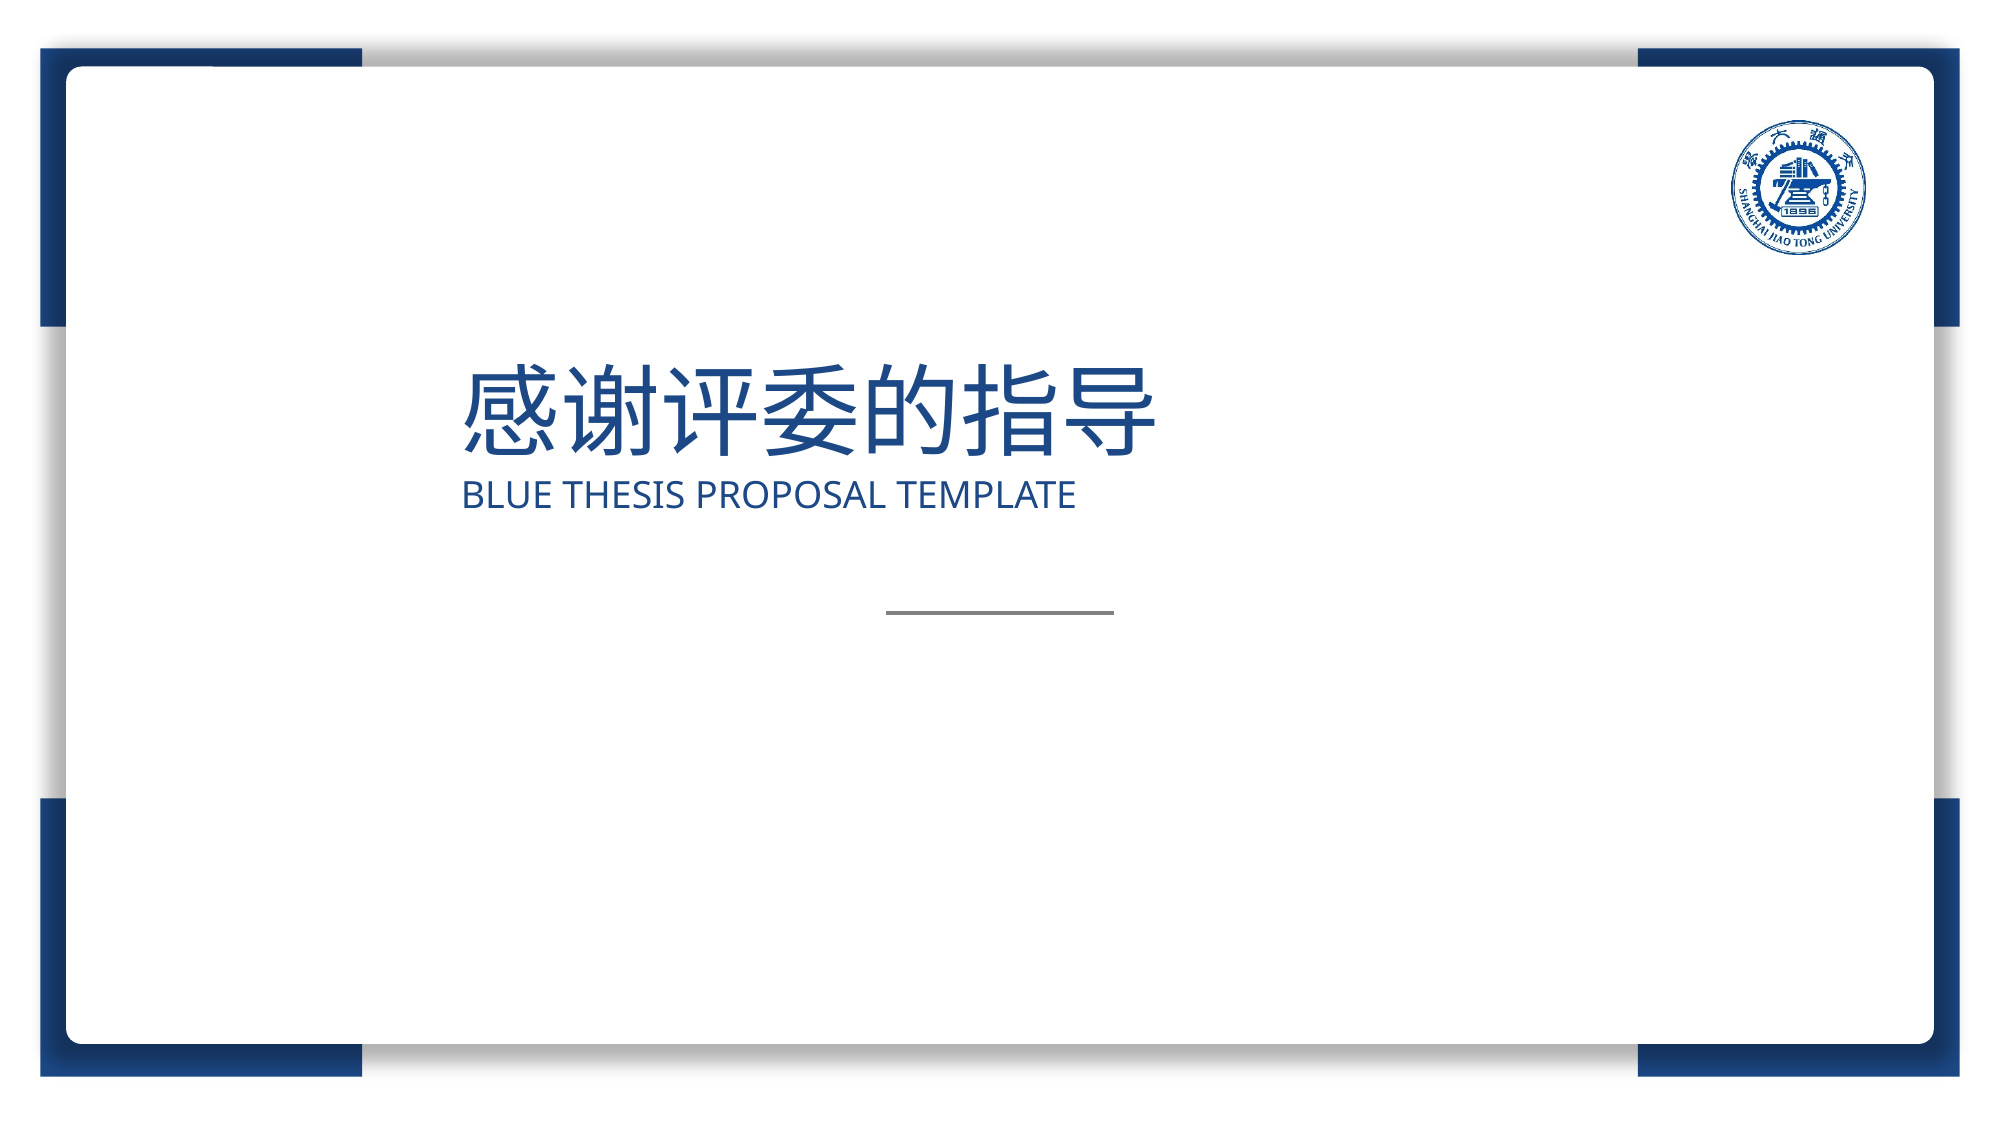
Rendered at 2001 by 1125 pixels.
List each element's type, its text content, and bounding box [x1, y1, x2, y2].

text_box [39, 1057, 363, 1078]
text_box 感谢评委的指导 [445, 341, 1554, 463]
text_box [1637, 1060, 1961, 1078]
text_box [65, 65, 1935, 1046]
picture [1731, 120, 1866, 255]
text_box BLUE THESIS PROPOSAL TEMPLATE [445, 463, 1554, 524]
